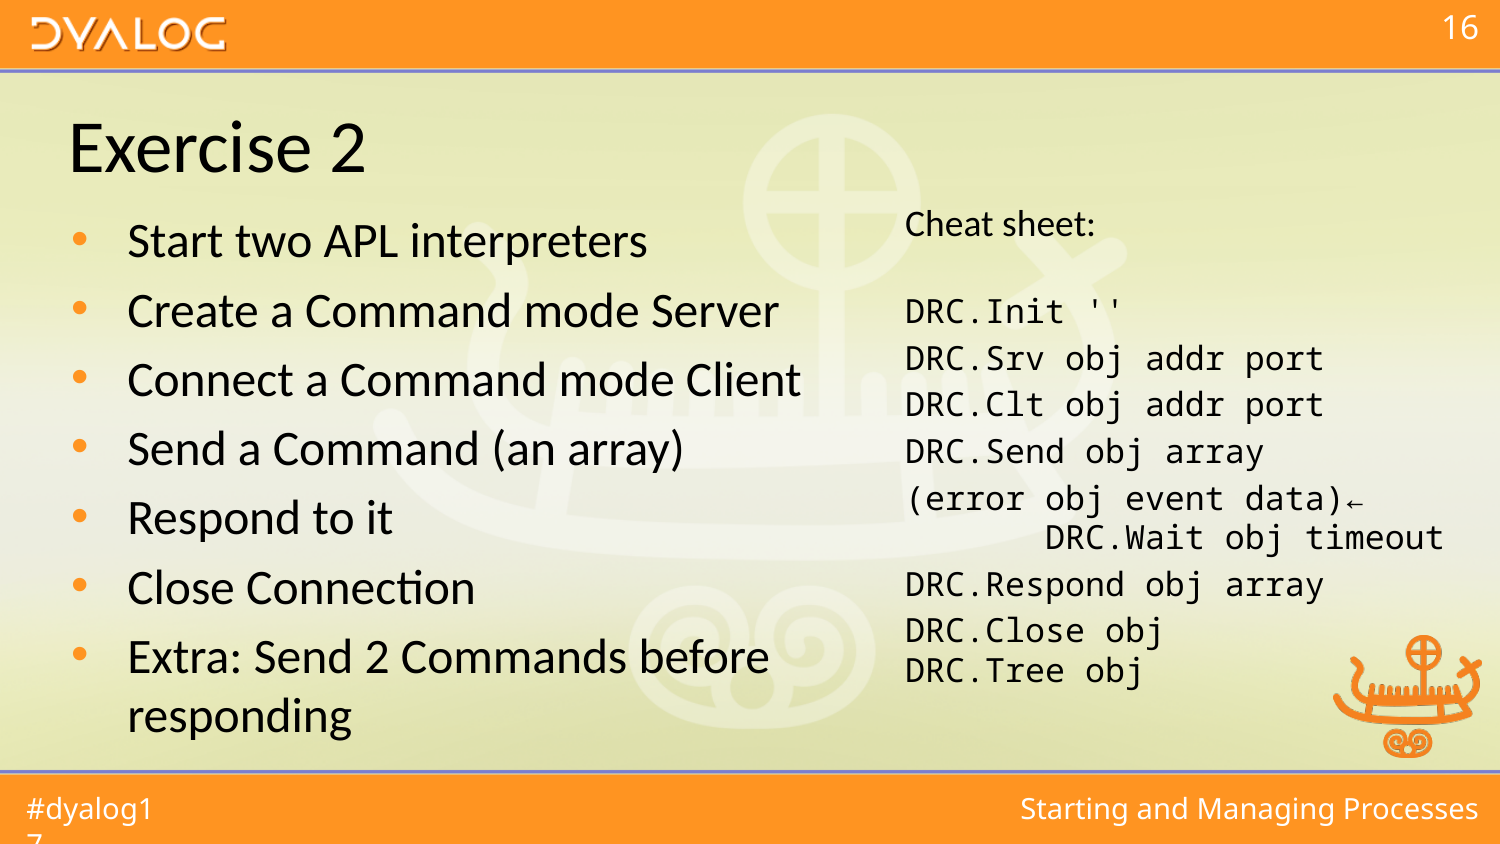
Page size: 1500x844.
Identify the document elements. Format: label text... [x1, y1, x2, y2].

title Exercise 2 [53, 94, 1425, 192]
picture [0, 0, 1500, 844]
list Cheat sheet: DRC.Init '' DRC.Srv obj addr port DRC.Clt obj addr port DRC.Send obj array (error obj event data)← DRC.Wait obj timeout DRC.Respond obj array DRC.Close obj DRC.Tree obj [890, 191, 1500, 701]
list Start two APL interpreters Create a Command mode Server Connect a Command mode Client Send a Command (an array) Respond to it Close Connection Extra: Send 2 Commands before responding [56, 200, 846, 758]
